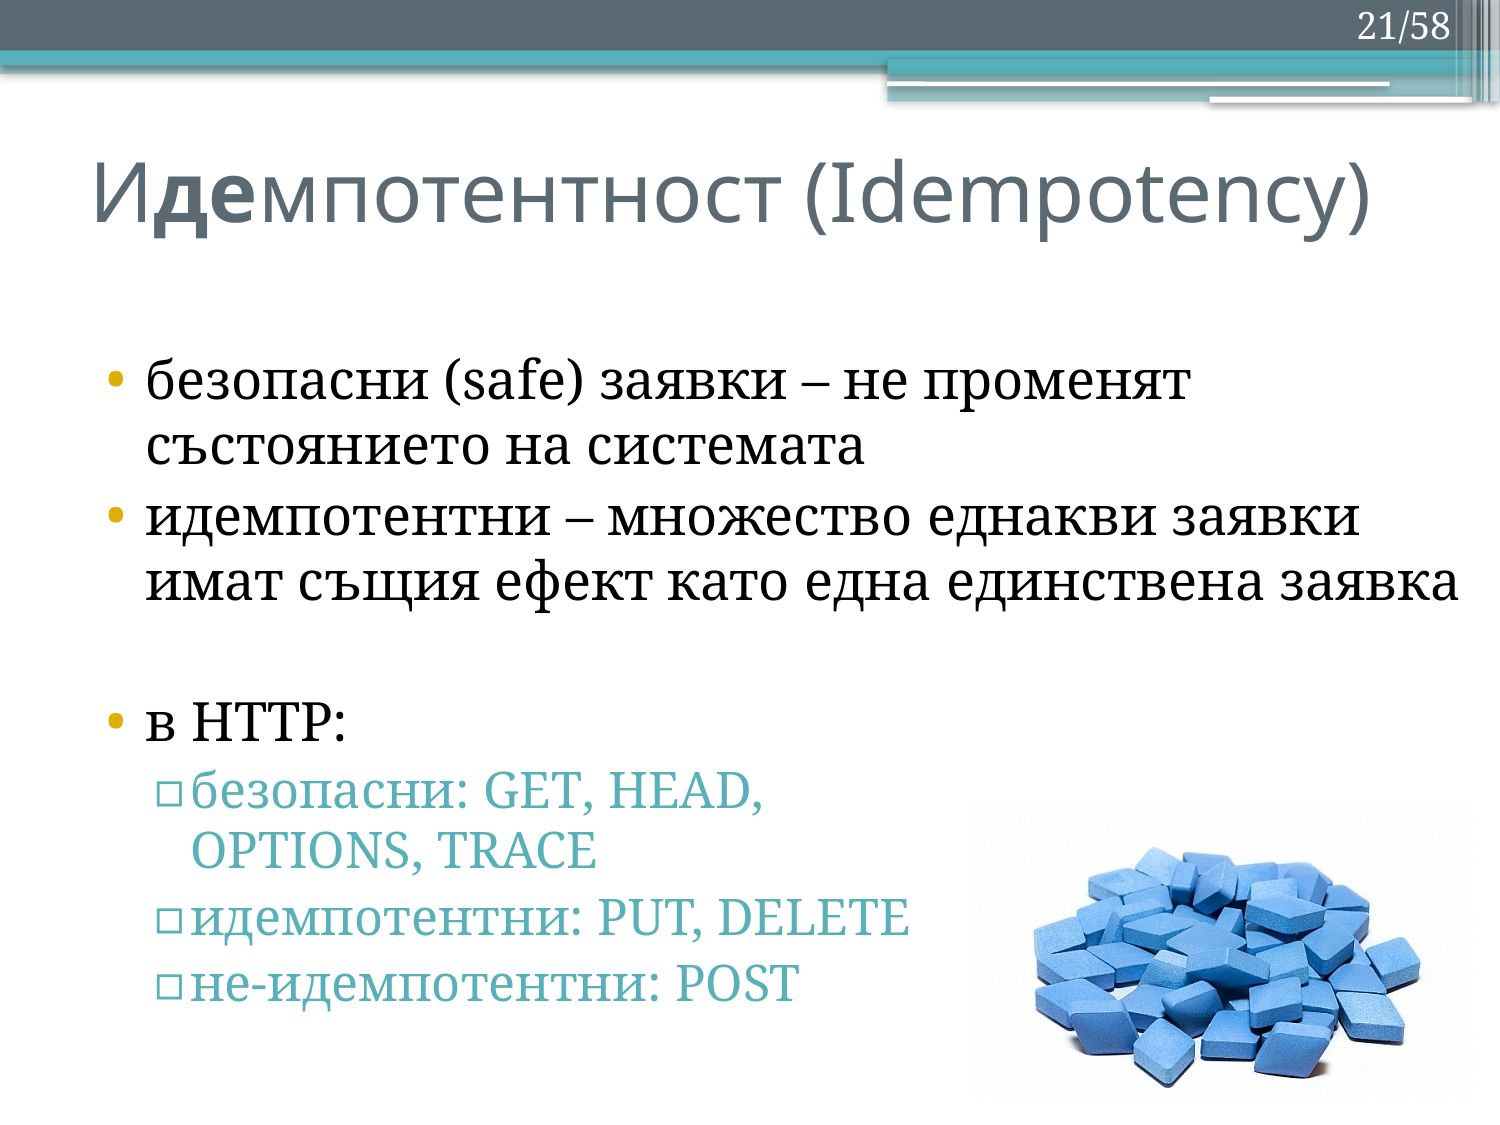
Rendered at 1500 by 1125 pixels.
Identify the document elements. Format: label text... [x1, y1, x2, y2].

slide_number 21/58 [1305, 0, 1466, 61]
picture [974, 800, 1473, 1098]
title Идемпотентност (Idempotency) [75, 101, 1425, 277]
list безопасни (safe) заявки – не променят състоянието на системата идемпотентни – множество еднакви заявки имат същия ефект като една единствена заявка в HTTP: безопасни: GET, HEAD, OPTIONS, TRACE идемпотентни: PUT, DELETE не-идемпотентни: POST [75, 338, 1483, 1083]
